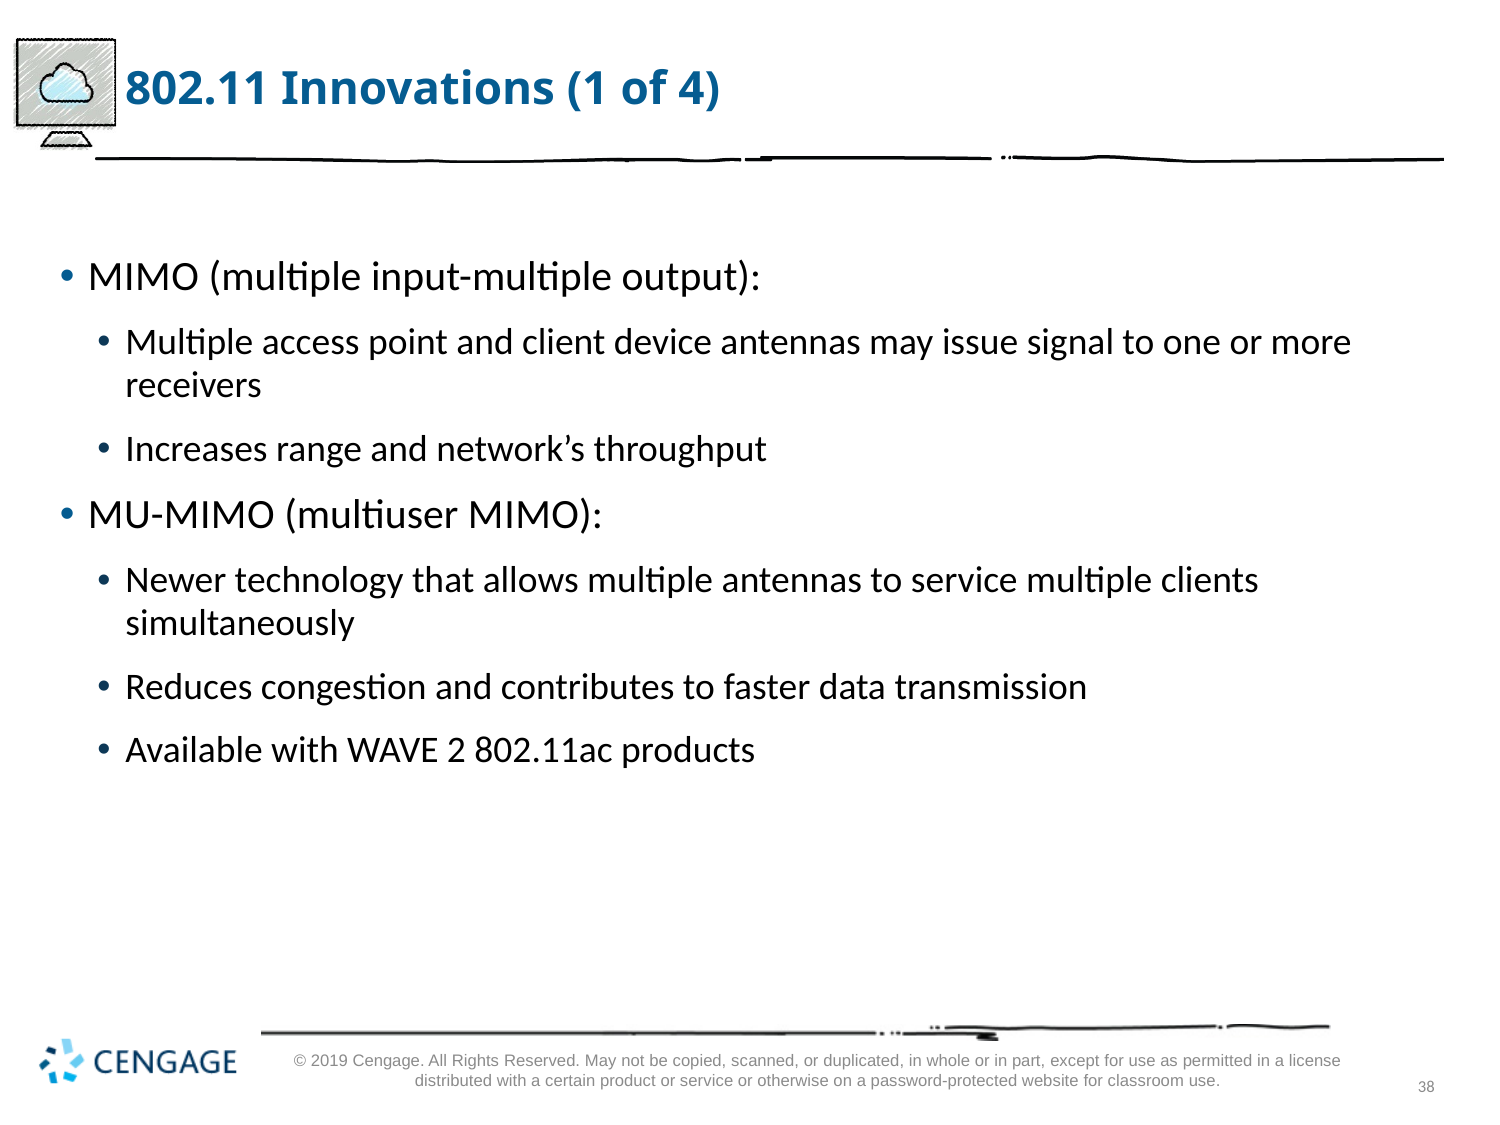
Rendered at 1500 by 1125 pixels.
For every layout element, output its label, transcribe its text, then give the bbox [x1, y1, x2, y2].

picture [95, 155, 1444, 163]
title 802.11 Innovations (1 of 4) [125, 66, 1442, 116]
footer © 2019 Cengage. All Rights Reserved. May not be copied, scanned, or duplicated, in whole or in part, except for use as permitted in a license distributed with a certain product or service or otherwise on a password-protected website for classroom use. [262, 1050, 1375, 1091]
picture [13, 36, 117, 151]
picture [19, 1025, 249, 1096]
picture [261, 1024, 1331, 1041]
list M I M O (multiple input-multiple output): Multiple access point and client device antennas may issue signal to one or more receivers Increases range and network’s throughput M U-M I M O (multiuser M I M O): Newer technology that allows multiple antennas to service multiple clients simultaneously Reduces congestion and contributes to faster data transmission Available with WAVE 2 802.11ac products [59, 252, 1441, 777]
